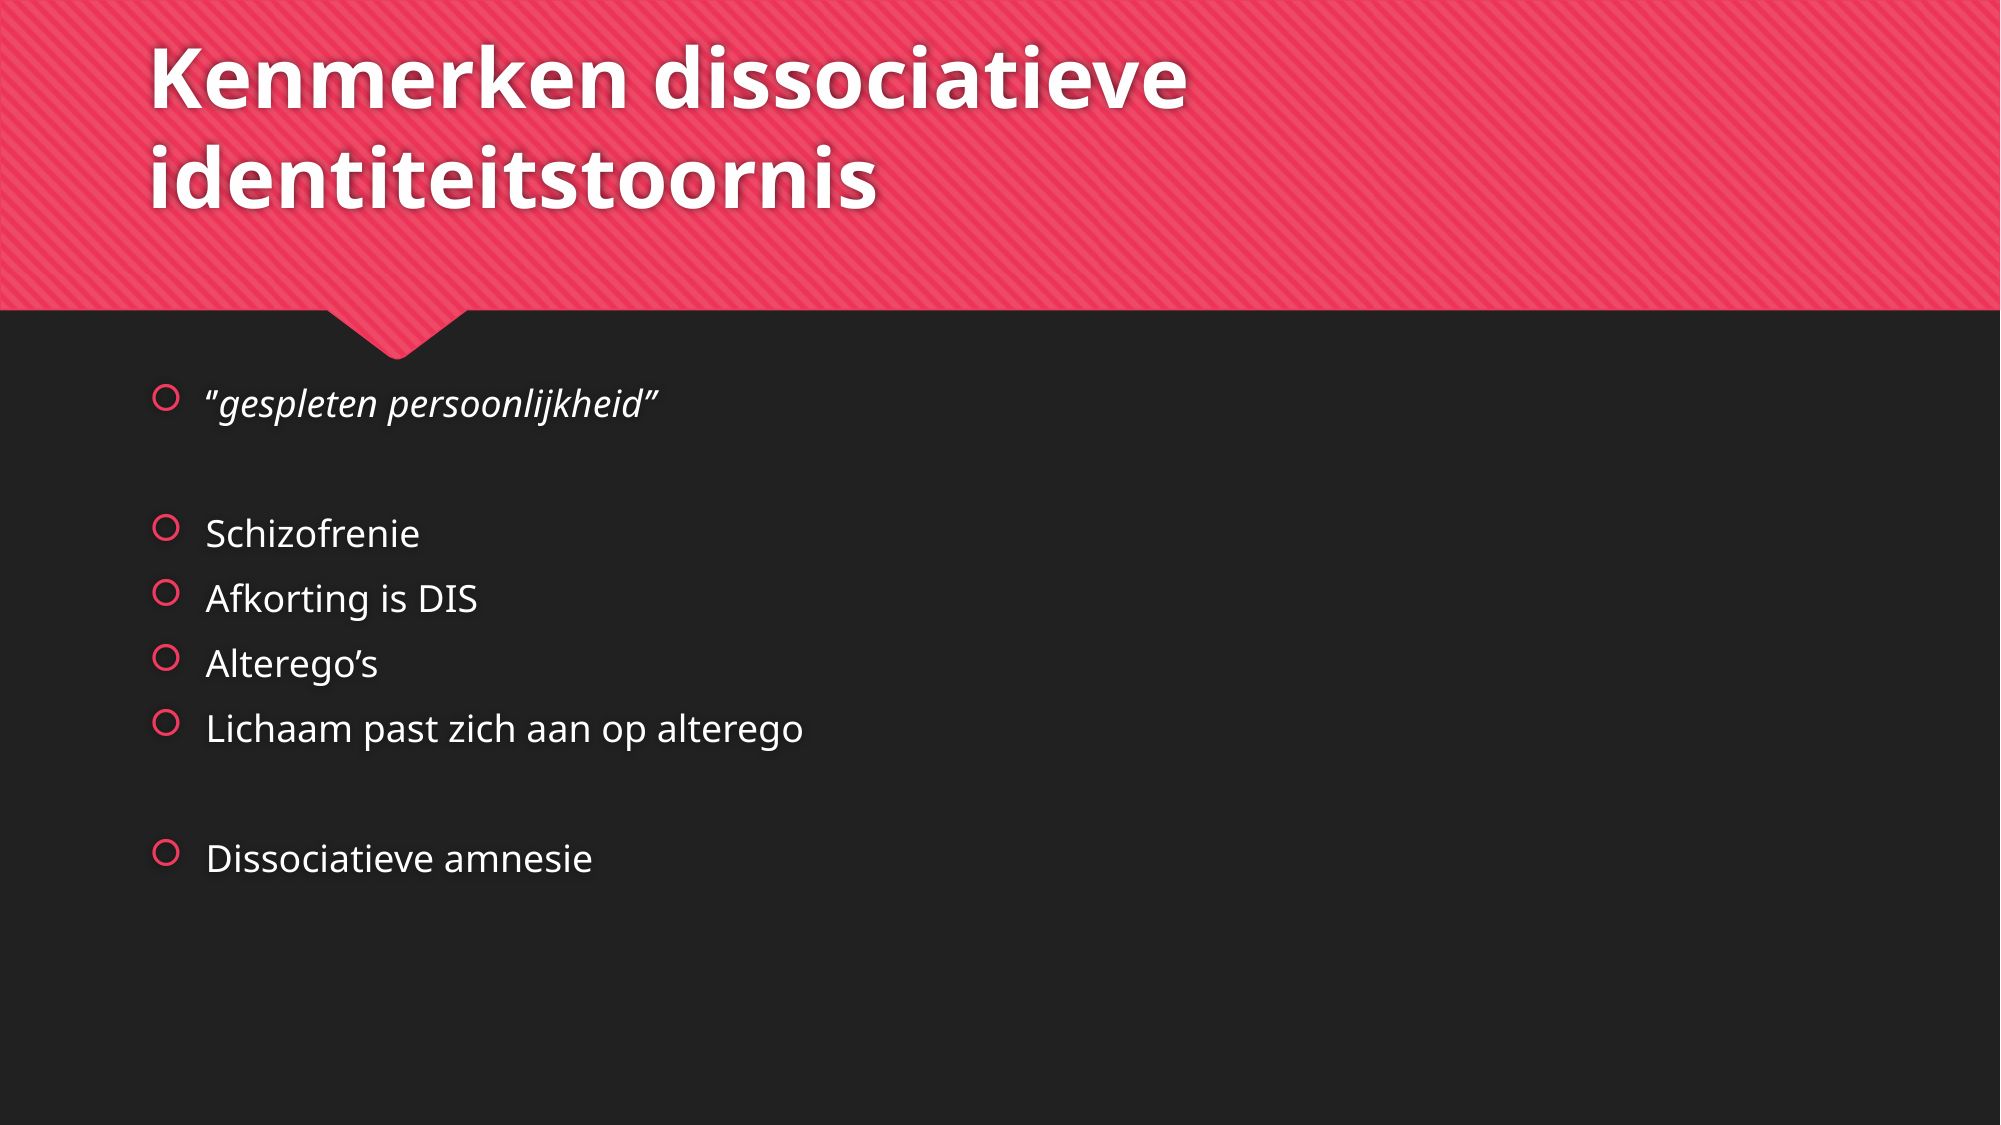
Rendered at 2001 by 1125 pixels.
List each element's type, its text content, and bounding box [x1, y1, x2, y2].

title Kenmerken dissociatieve identiteitstoornis [132, 73, 1868, 233]
list ‘’gespleten persoonlijkheid’’ Schizofrenie Afkorting is DIS Alterego’s Lichaam past zich aan op alterego Dissociatieve amnesie [134, 364, 1866, 962]
